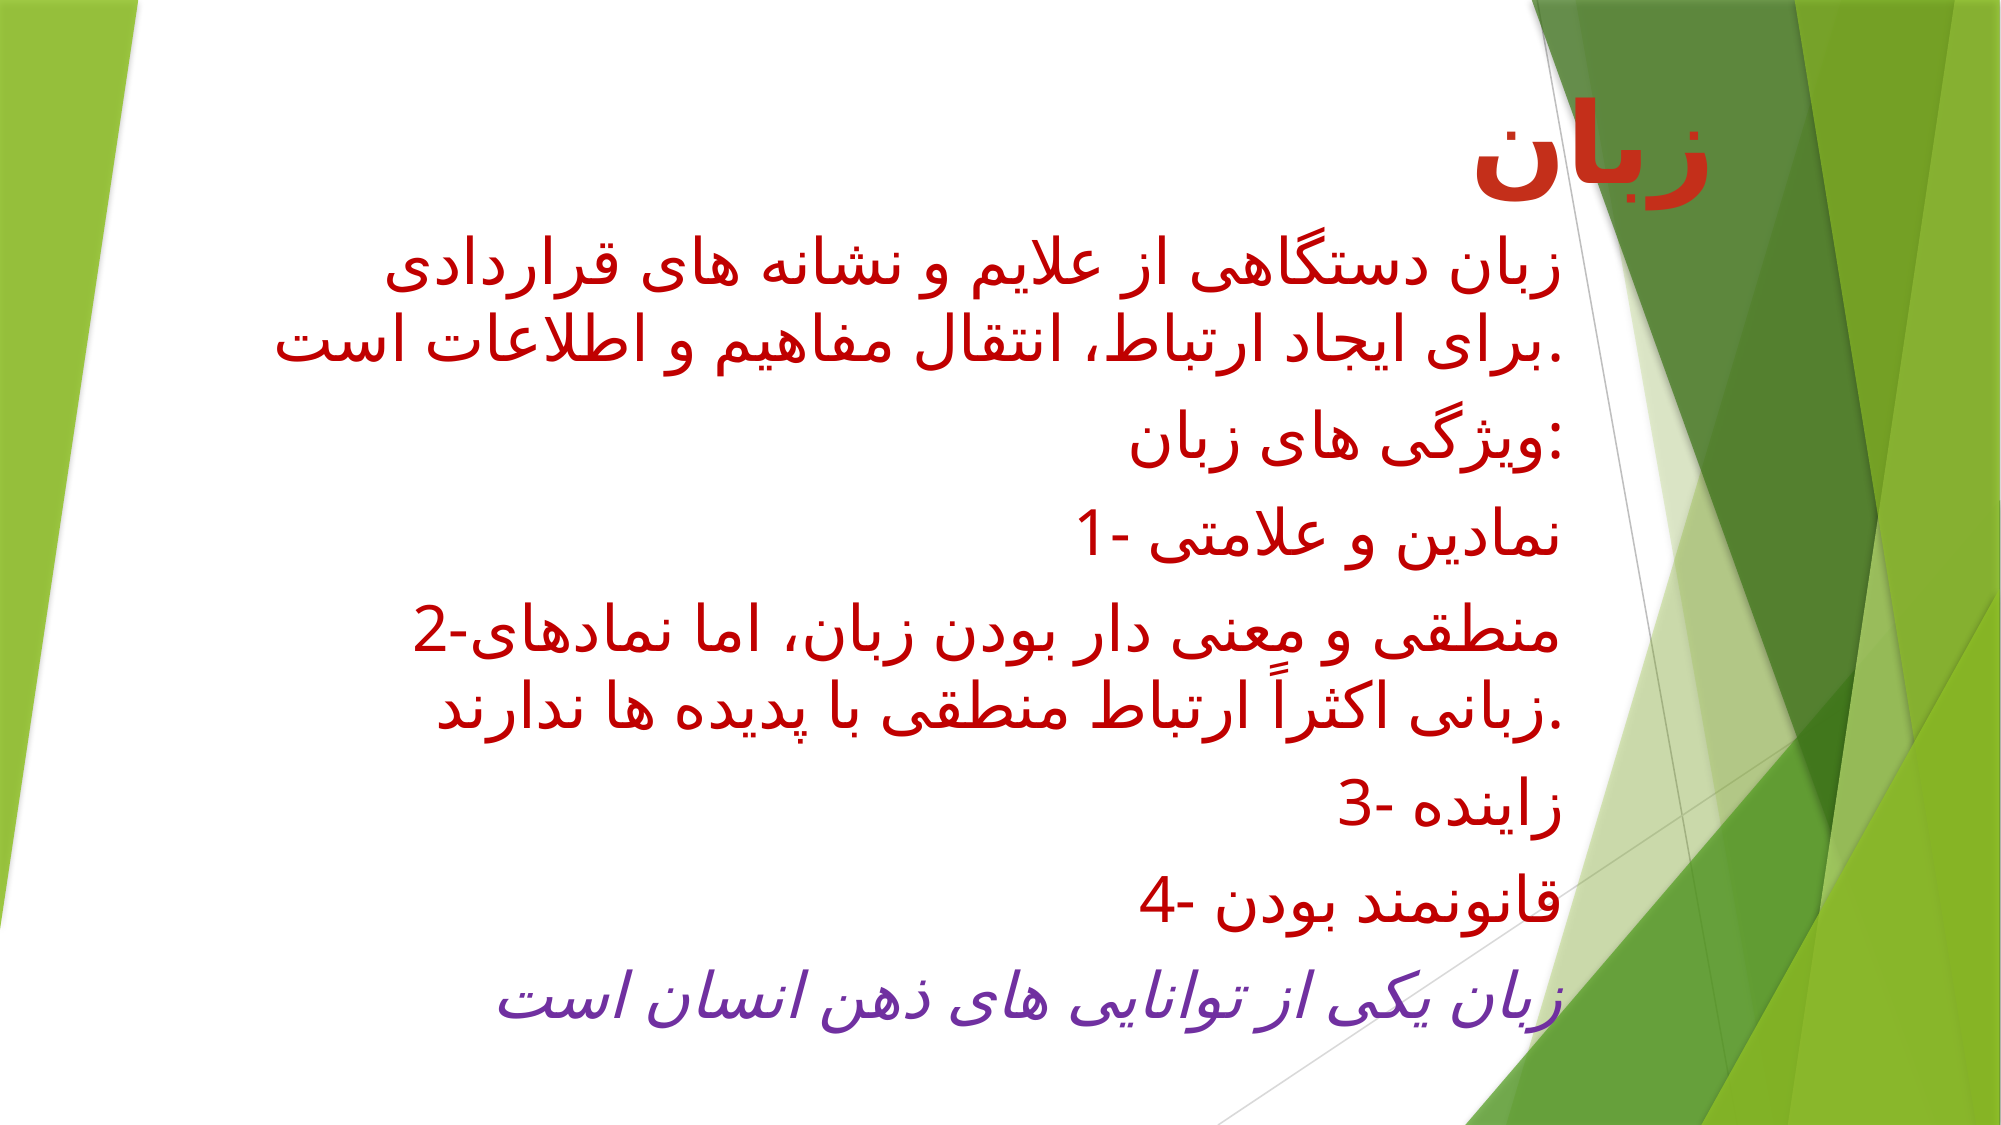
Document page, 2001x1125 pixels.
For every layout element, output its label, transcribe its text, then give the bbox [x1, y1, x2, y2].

title زبان [269, 78, 1731, 214]
subtitle زبان دستگاهی از علایم و نشانه های قراردادی برای ایجاد ارتباط، انتقال مفاهیم و اطلاعات است. ویژگی های زبان: 1- نمادین و علامتی 2-منطقی و معنی دار بودن زبان، اما نمادهای زبانی اکثراً ارتباط منطقی با پدیده ها ندارند. 3- زاینده 4- قانونمند بودن زبان یکی از توانایی های ذهن انسان است [249, 213, 1580, 1074]
